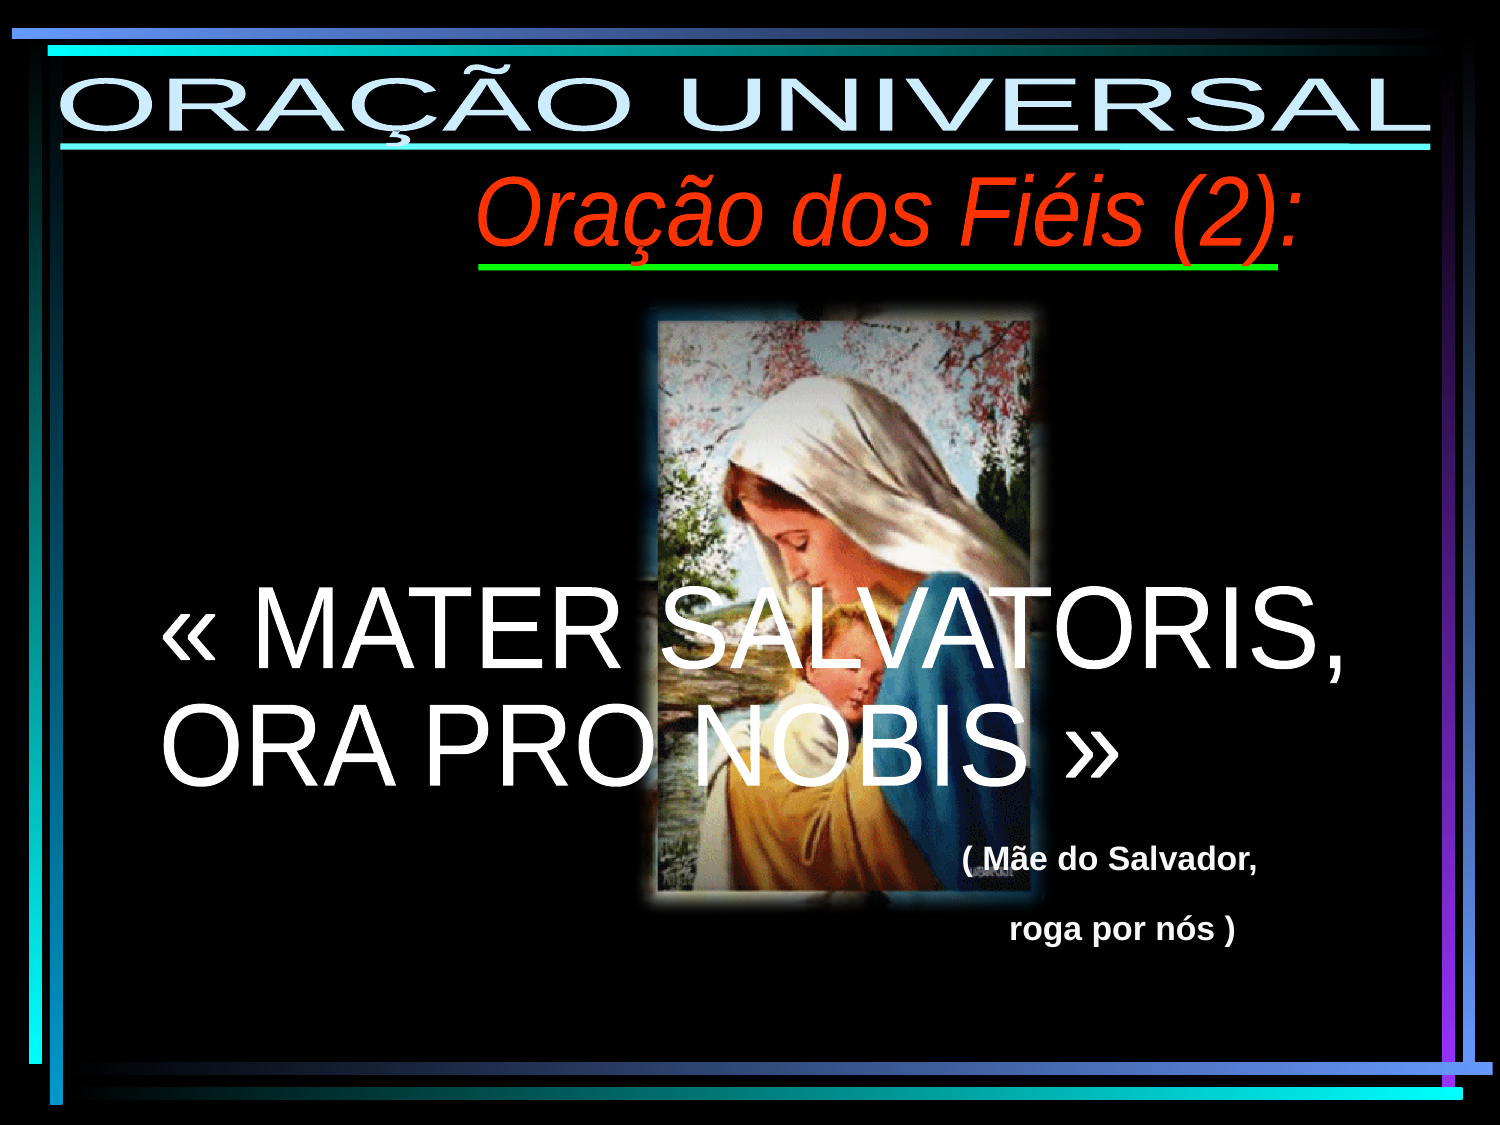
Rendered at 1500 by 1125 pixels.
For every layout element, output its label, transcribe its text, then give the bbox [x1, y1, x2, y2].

text_box ( Mãe do Salvador, roga por nós ) [946, 822, 1283, 977]
picture [631, 294, 1056, 918]
